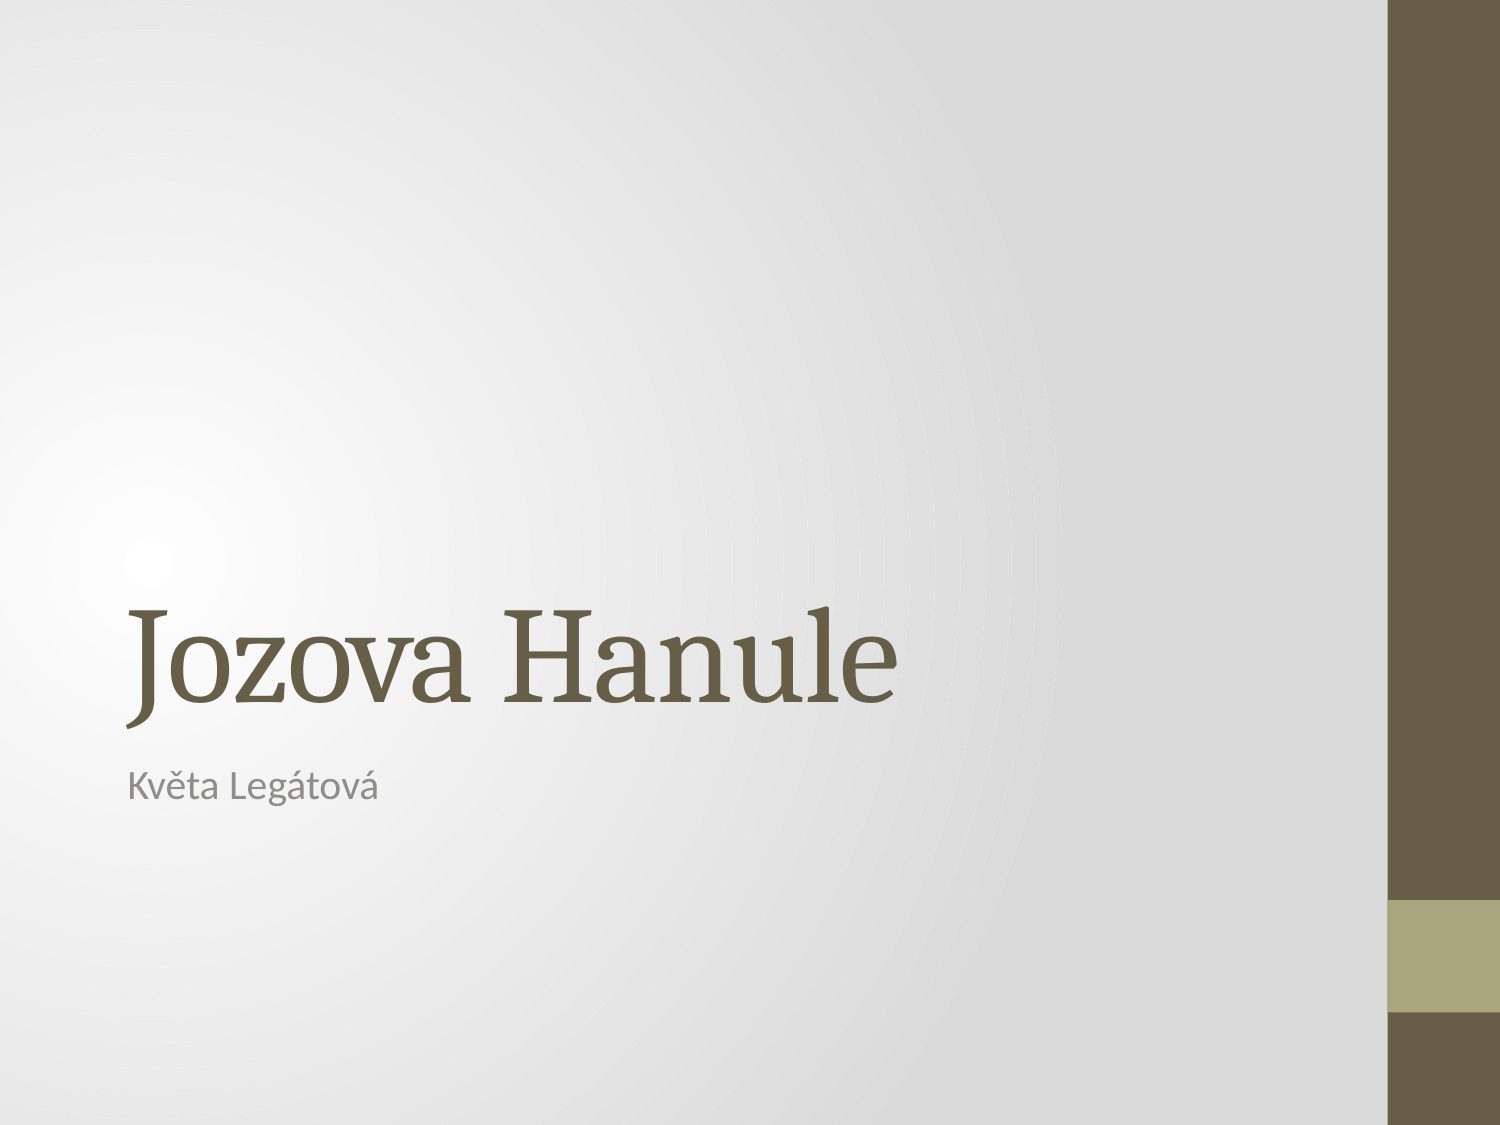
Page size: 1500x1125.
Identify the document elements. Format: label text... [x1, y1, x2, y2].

subtitle Květa Legátová [112, 750, 1173, 925]
title Jozova Hanule [112, 312, 1350, 738]
